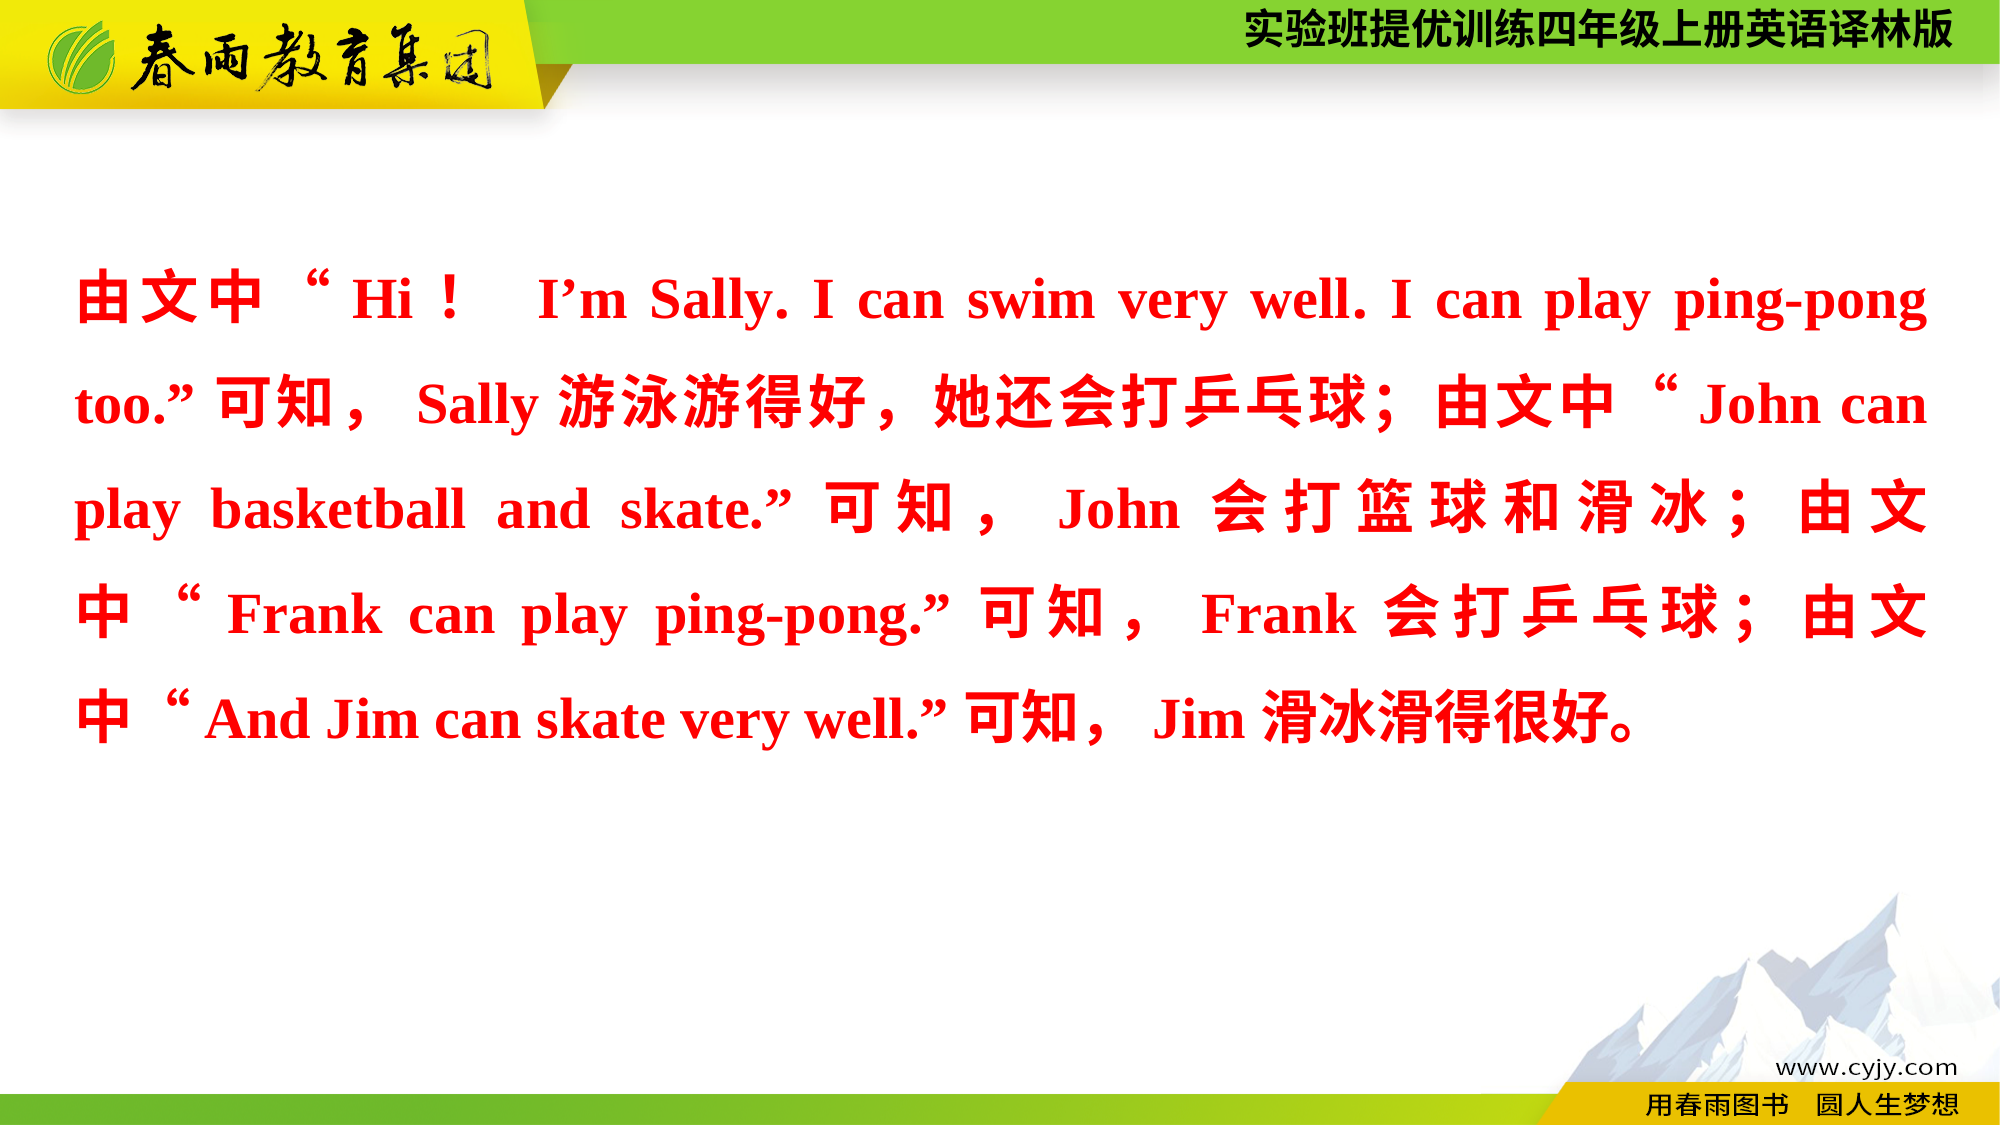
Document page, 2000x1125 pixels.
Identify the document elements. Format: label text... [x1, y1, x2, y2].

picture [0, 0, 2000, 1125]
list 由文中“Hi！ I’m Sally. I can swim very well. I can play ping-pong too.”可知，Sally游泳游得好，她还会打乒乓球；由文中“John can play basketball and skate.”可知，John会打篮球和滑冰；由文中“Frank can play ping-pong.”可知，Frank会打乒乓球；由文中“And Jim can skate very well.”可知，Jim滑冰滑得很好。 [59, 218, 1944, 764]
